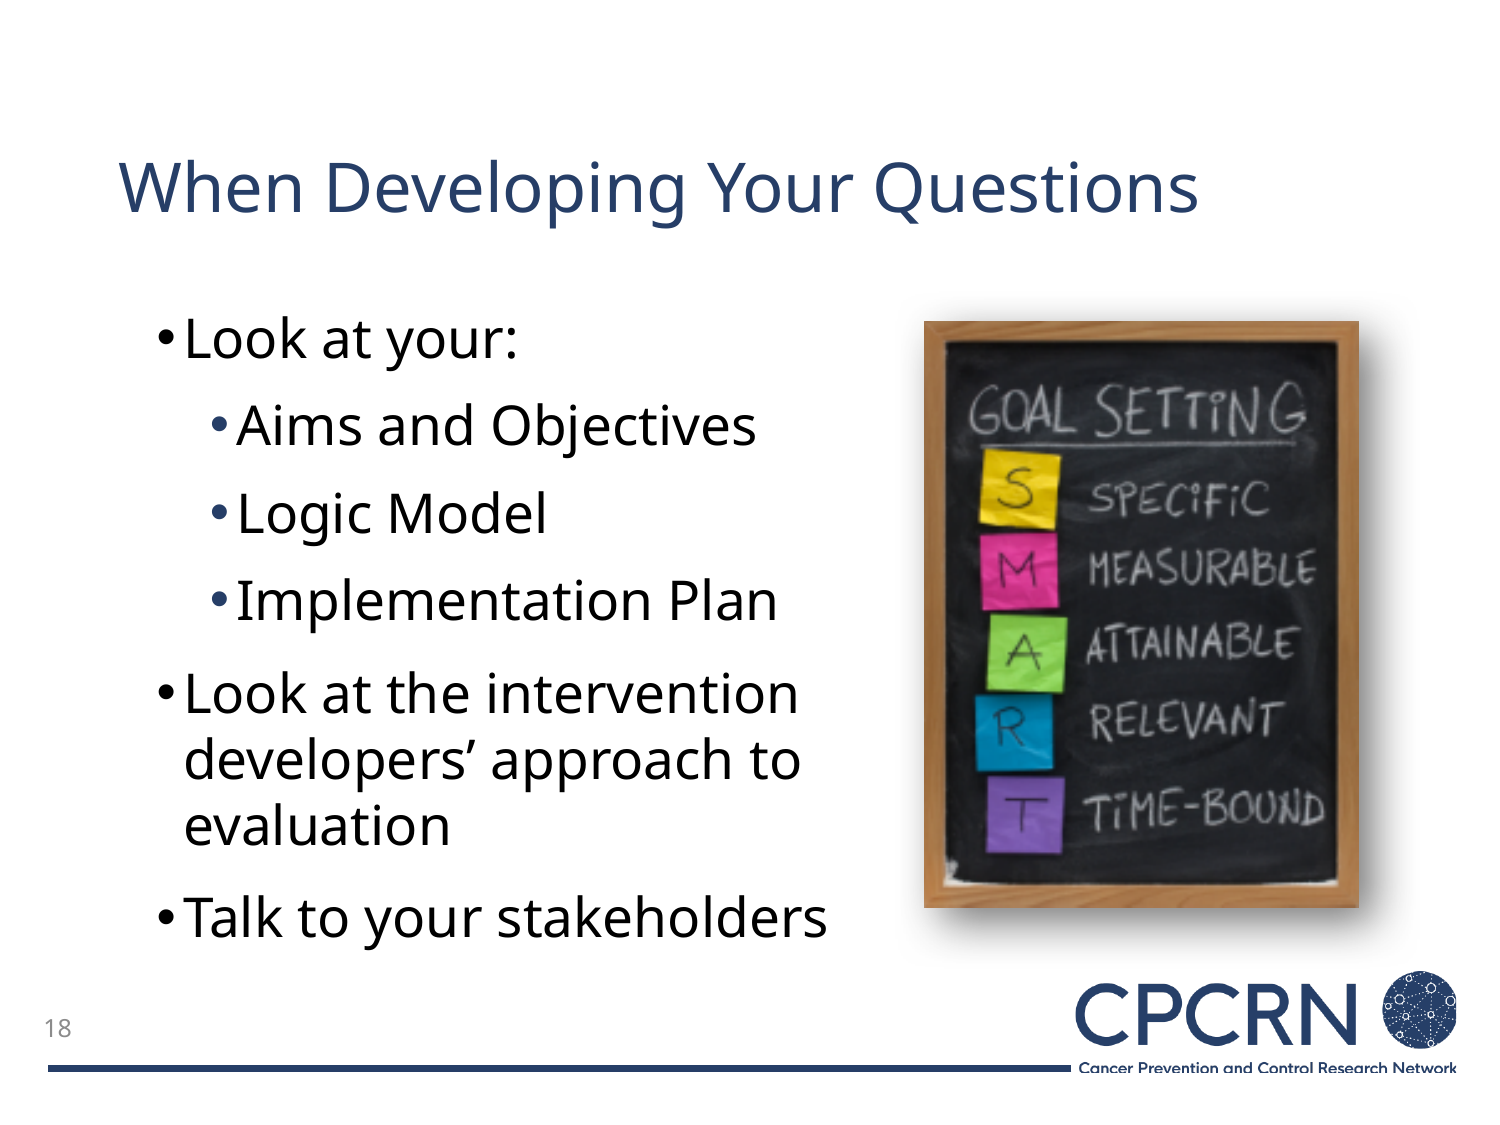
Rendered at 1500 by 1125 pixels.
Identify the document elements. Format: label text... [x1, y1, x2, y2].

list Look at your: Aims and Objectives Logic Model Implementation Plan Look at the intervention developers’ approach to evaluation Talk to your stakeholders [141, 295, 925, 996]
picture [924, 321, 1359, 909]
title When Developing Your Questions [103, 103, 1397, 278]
slide_number 18 [28, 999, 379, 1060]
